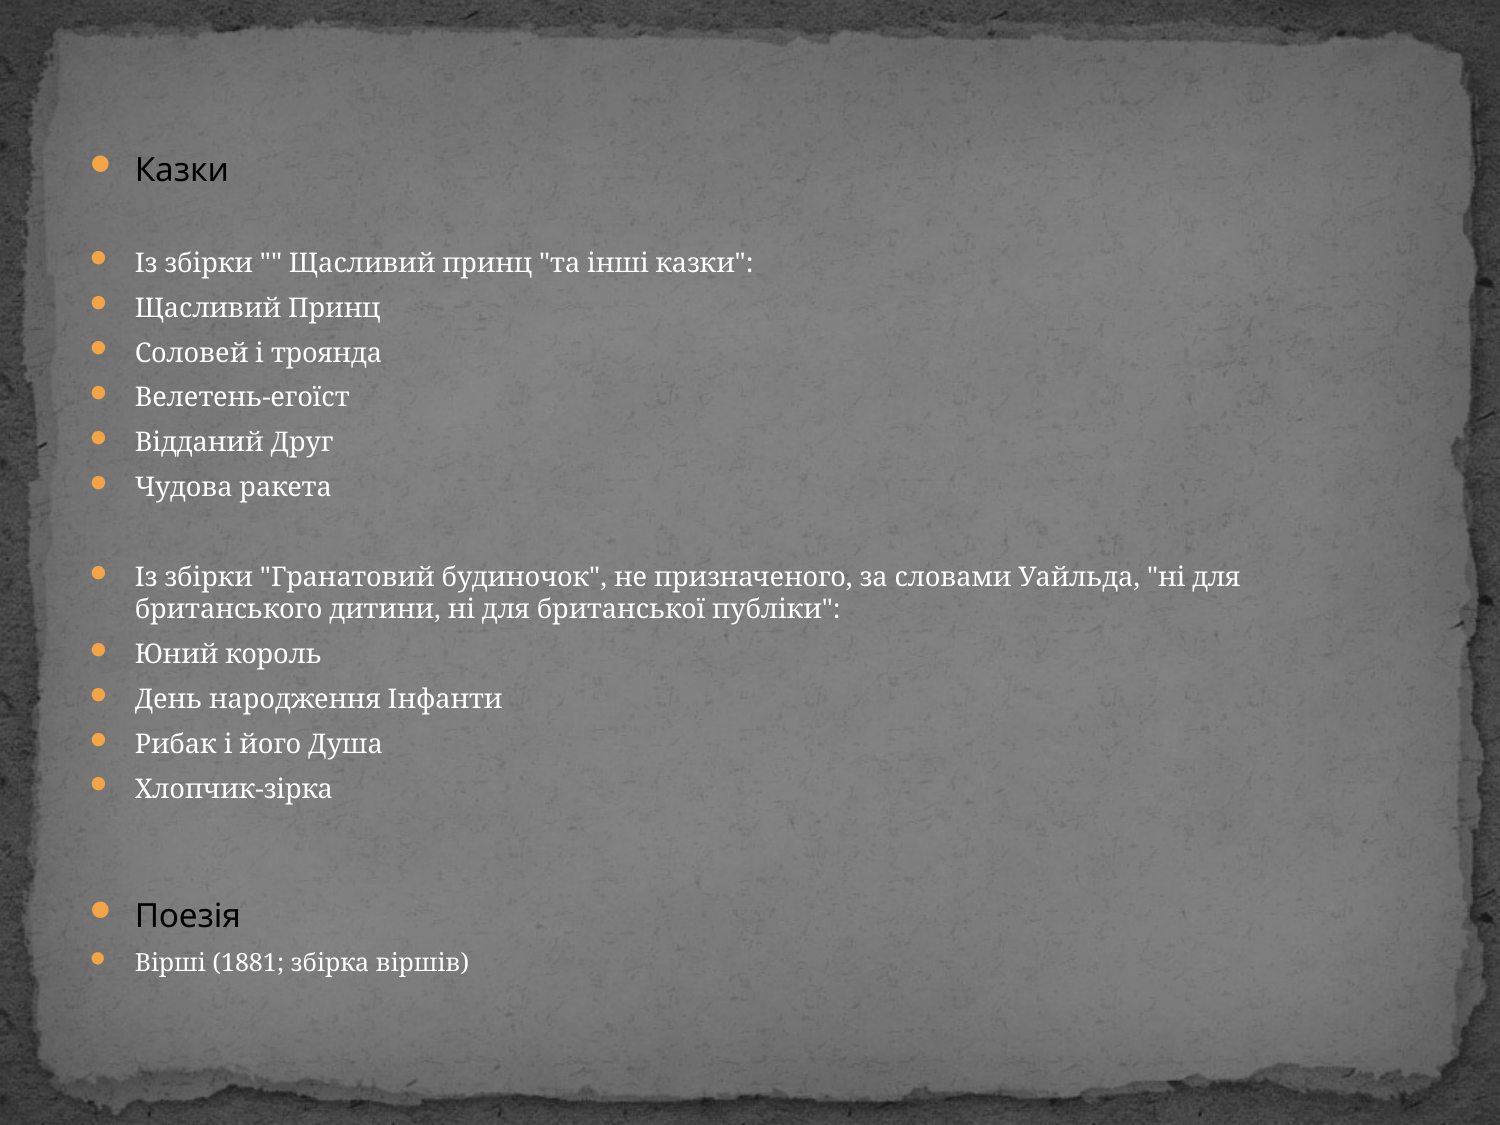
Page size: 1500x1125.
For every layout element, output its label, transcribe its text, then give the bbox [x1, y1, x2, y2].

list Казки Із збірки "" Щасливий принц "та інші казки": Щасливий Принц Соловей і троянда Велетень-егоїст Відданий Друг Чудова ракета Із збірки "Гранатовий будиночок", не призначеного, за словами Уайльда, "ні для британського дитини, ні для британської публіки": Юний король День народження Інфанти Рибак і його Душа Хлопчик-зірка Поезія Вірші (1881; збірка віршів) [75, 140, 1425, 1000]
